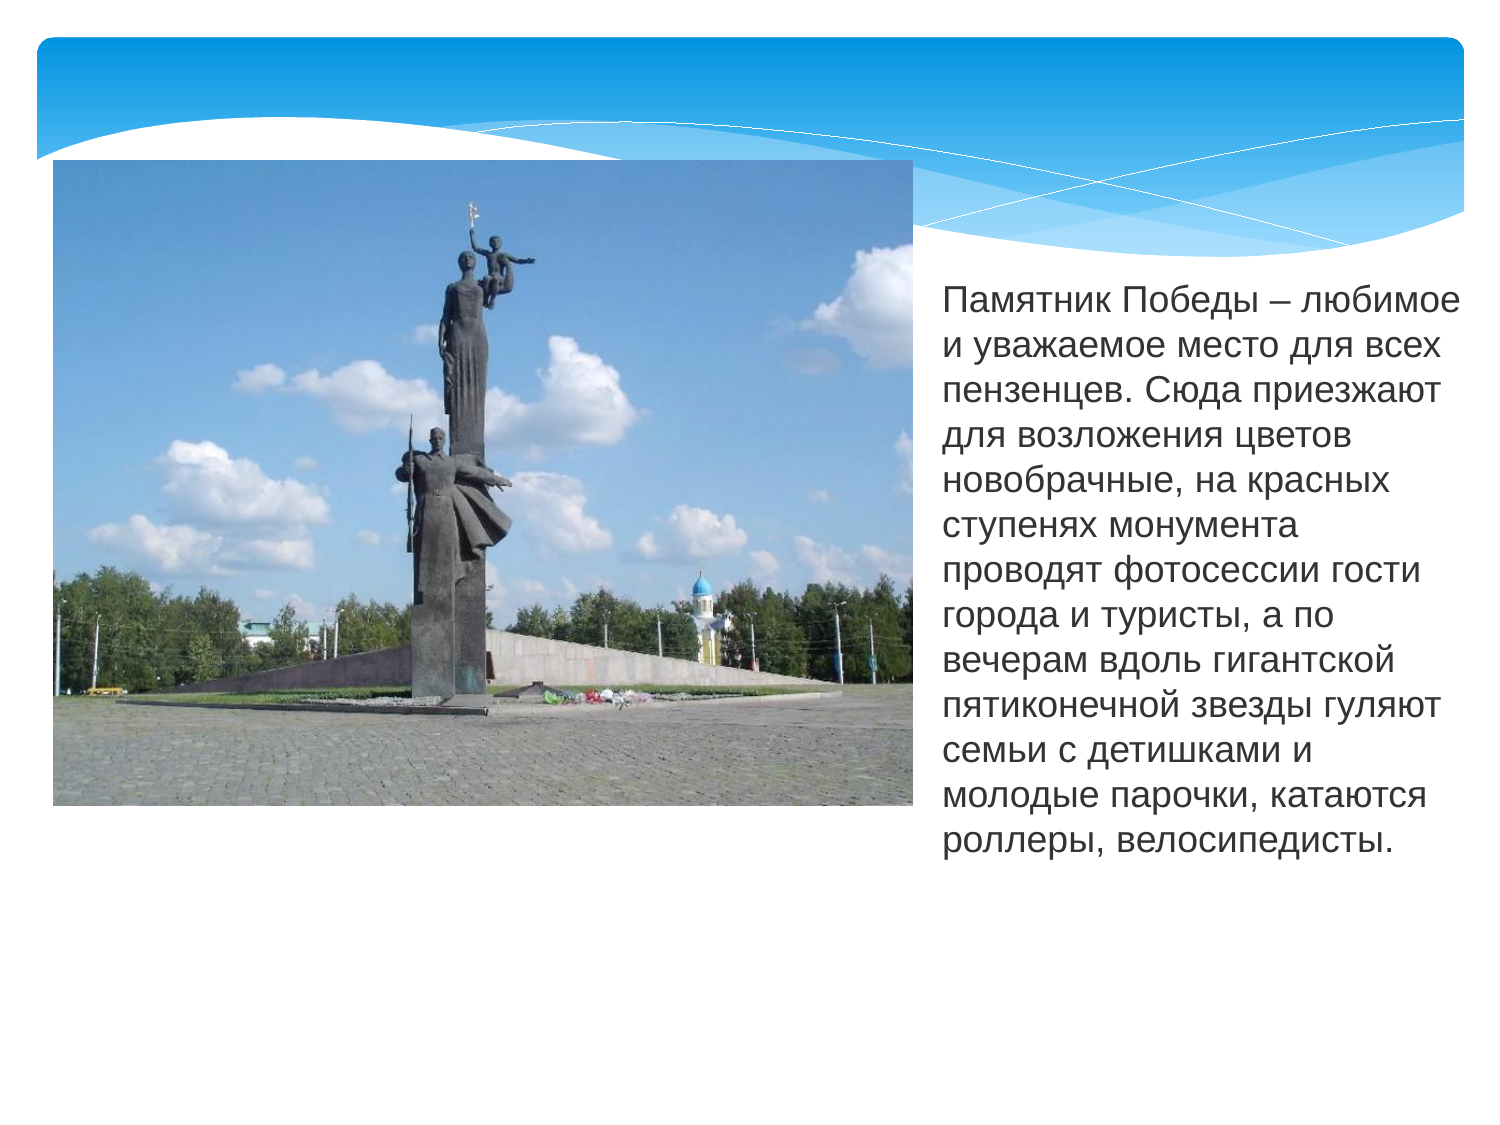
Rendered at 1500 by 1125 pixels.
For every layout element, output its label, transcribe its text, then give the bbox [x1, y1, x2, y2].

list Памятник Победы – любимое и уважаемое место для всех пензенцев. Сюда приезжают для возложения цветов новобрачные, на красных ступенях монумента проводят фотосессии гости города и туристы, а по вечерам вдоль гигантской пятиконечной звезды гуляют семьи с детишками и молодые парочки, катаются роллеры, велосипедисты. [927, 267, 1478, 894]
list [52, 160, 913, 806]
